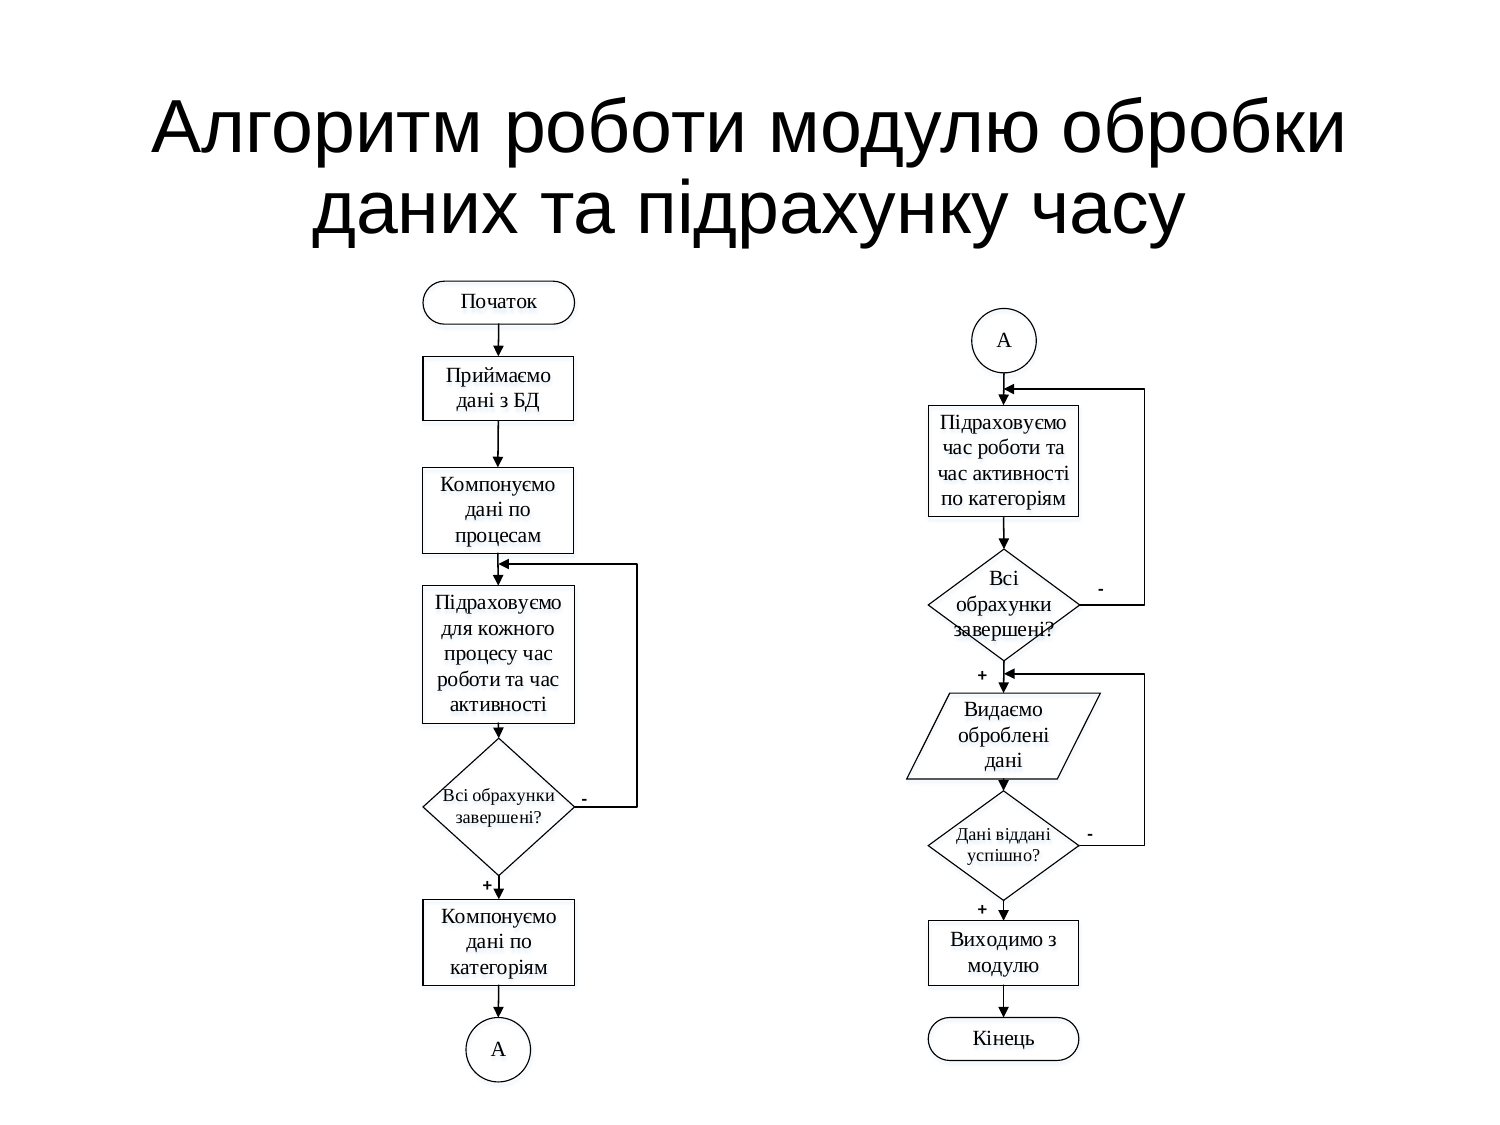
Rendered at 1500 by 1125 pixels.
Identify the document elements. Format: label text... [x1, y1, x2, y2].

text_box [416, 277, 1175, 1091]
title Алгоритм роботи модулю обробки даних та підрахунку часу [103, 59, 1397, 278]
